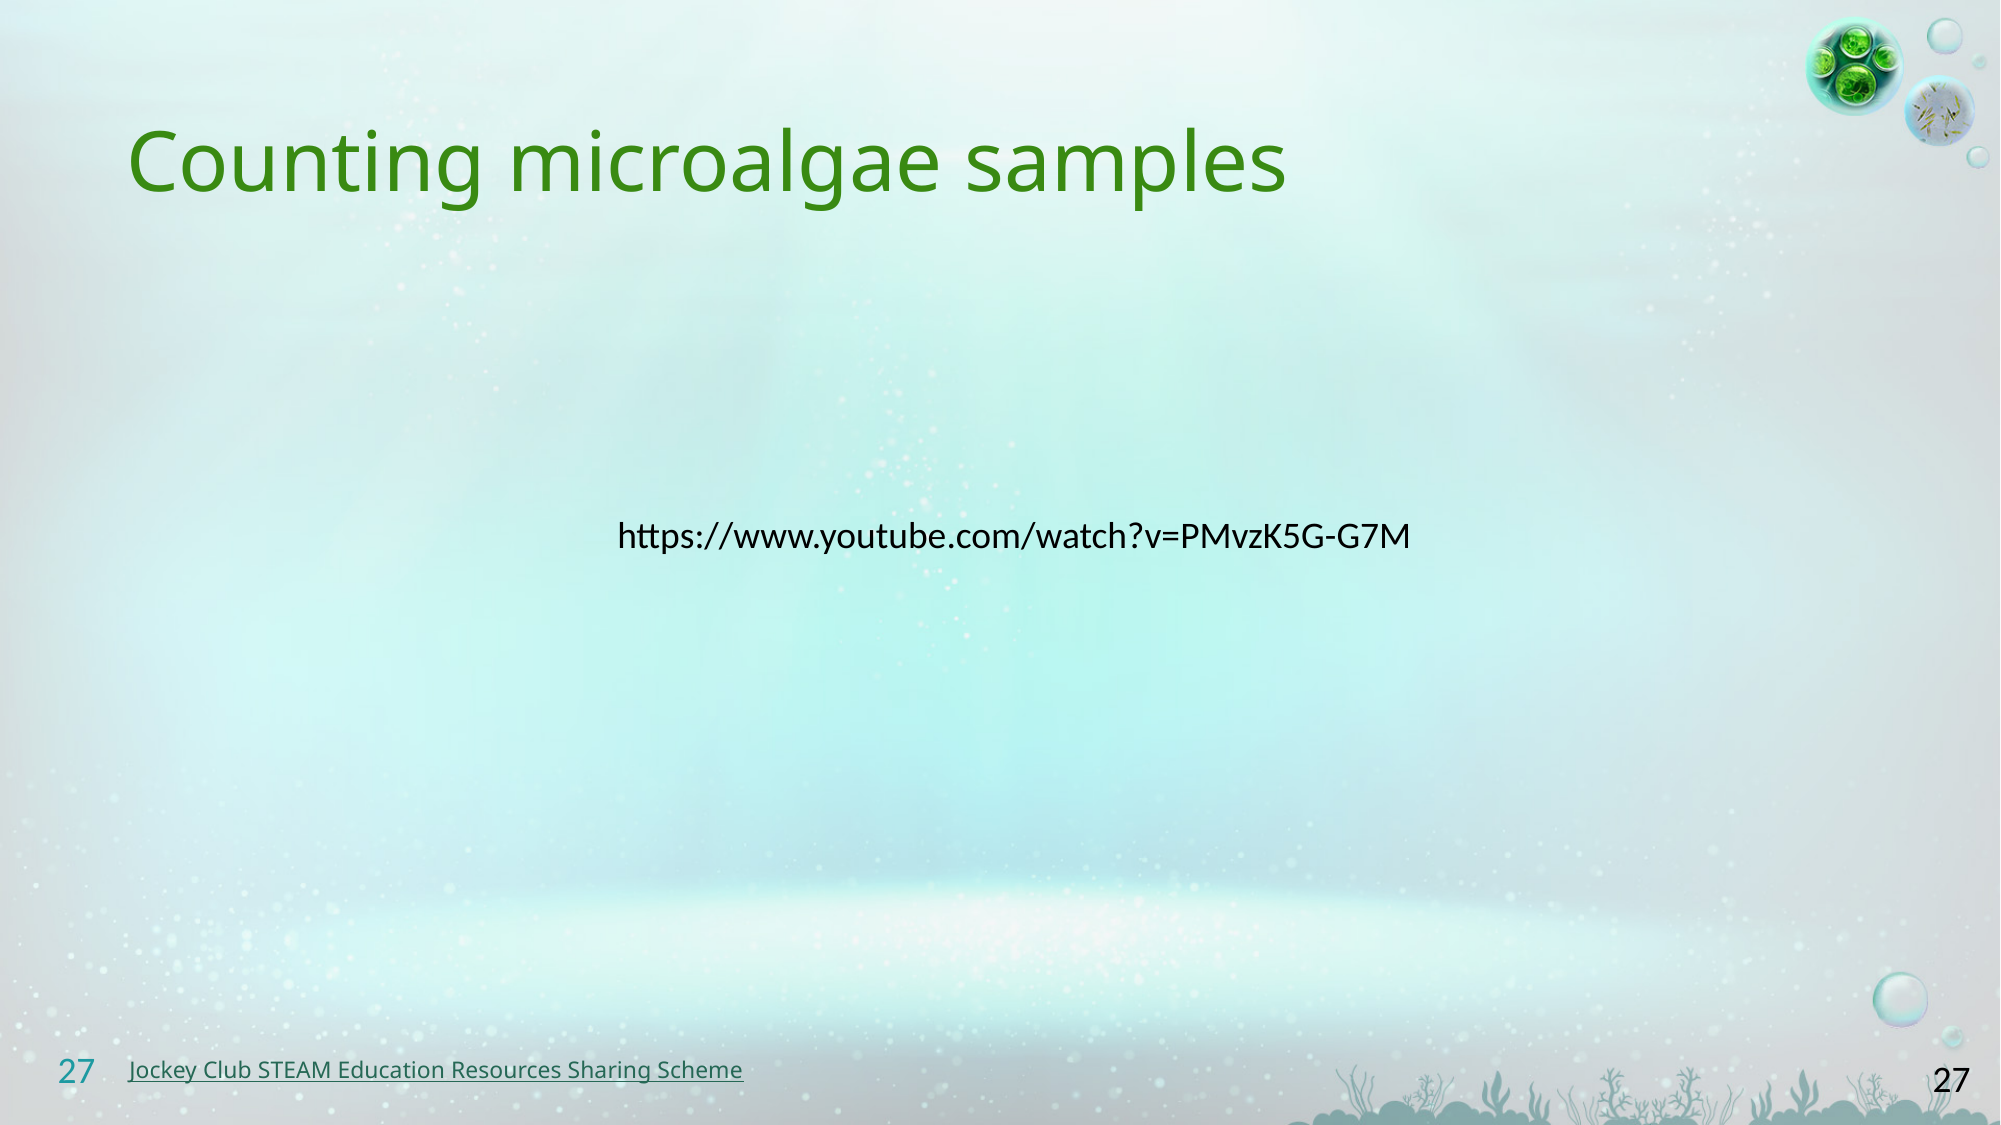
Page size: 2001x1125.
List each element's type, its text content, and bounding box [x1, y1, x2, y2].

text_box https://www.youtube.com/watch?v=PMvzK5G-G7M [602, 503, 1427, 564]
picture [0, 0, 2001, 1125]
slide_number 27 [1873, 1048, 1986, 1108]
title Counting microalgae samples [111, 99, 1522, 317]
